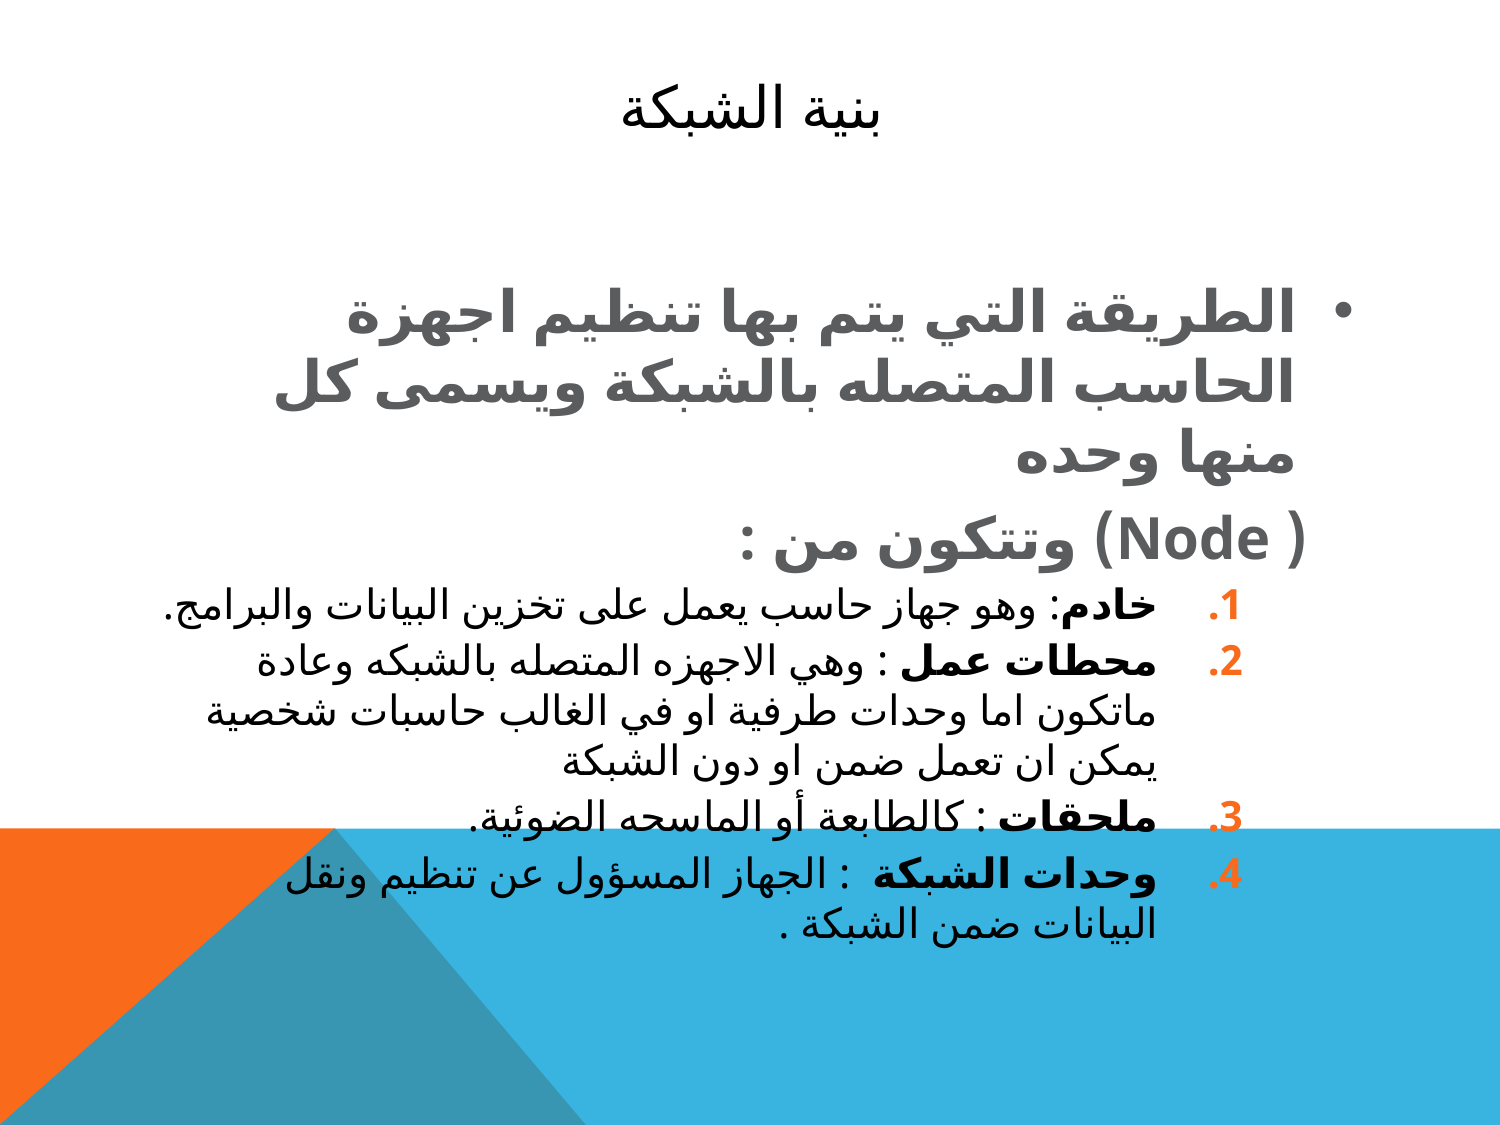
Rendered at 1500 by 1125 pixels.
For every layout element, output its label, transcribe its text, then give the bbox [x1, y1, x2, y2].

list الطريقة التي يتم بها تنظيم اجهزة الحاسب المتصله بالشبكة ويسمى كل منها وحده ( Node) وتتكون من : خادم: وهو جهاز حاسب يعمل على تخزين البيانات والبرامج. محطات عمل : وهي الاجهزه المتصله بالشبكه وعادة ماتكون اما وحدات طرفية او في الغالب حاسبات شخصية يمكن ان تعمل ضمن او دون الشبكة ملحقات : كالطابعة أو الماسحه الضوئية. وحدات الشبكة : الجهاز المسؤول عن تنظيم ونقل البيانات ضمن الشبكة . [135, 180, 1369, 825]
title بنية الشبكة [135, 60, 1369, 150]
